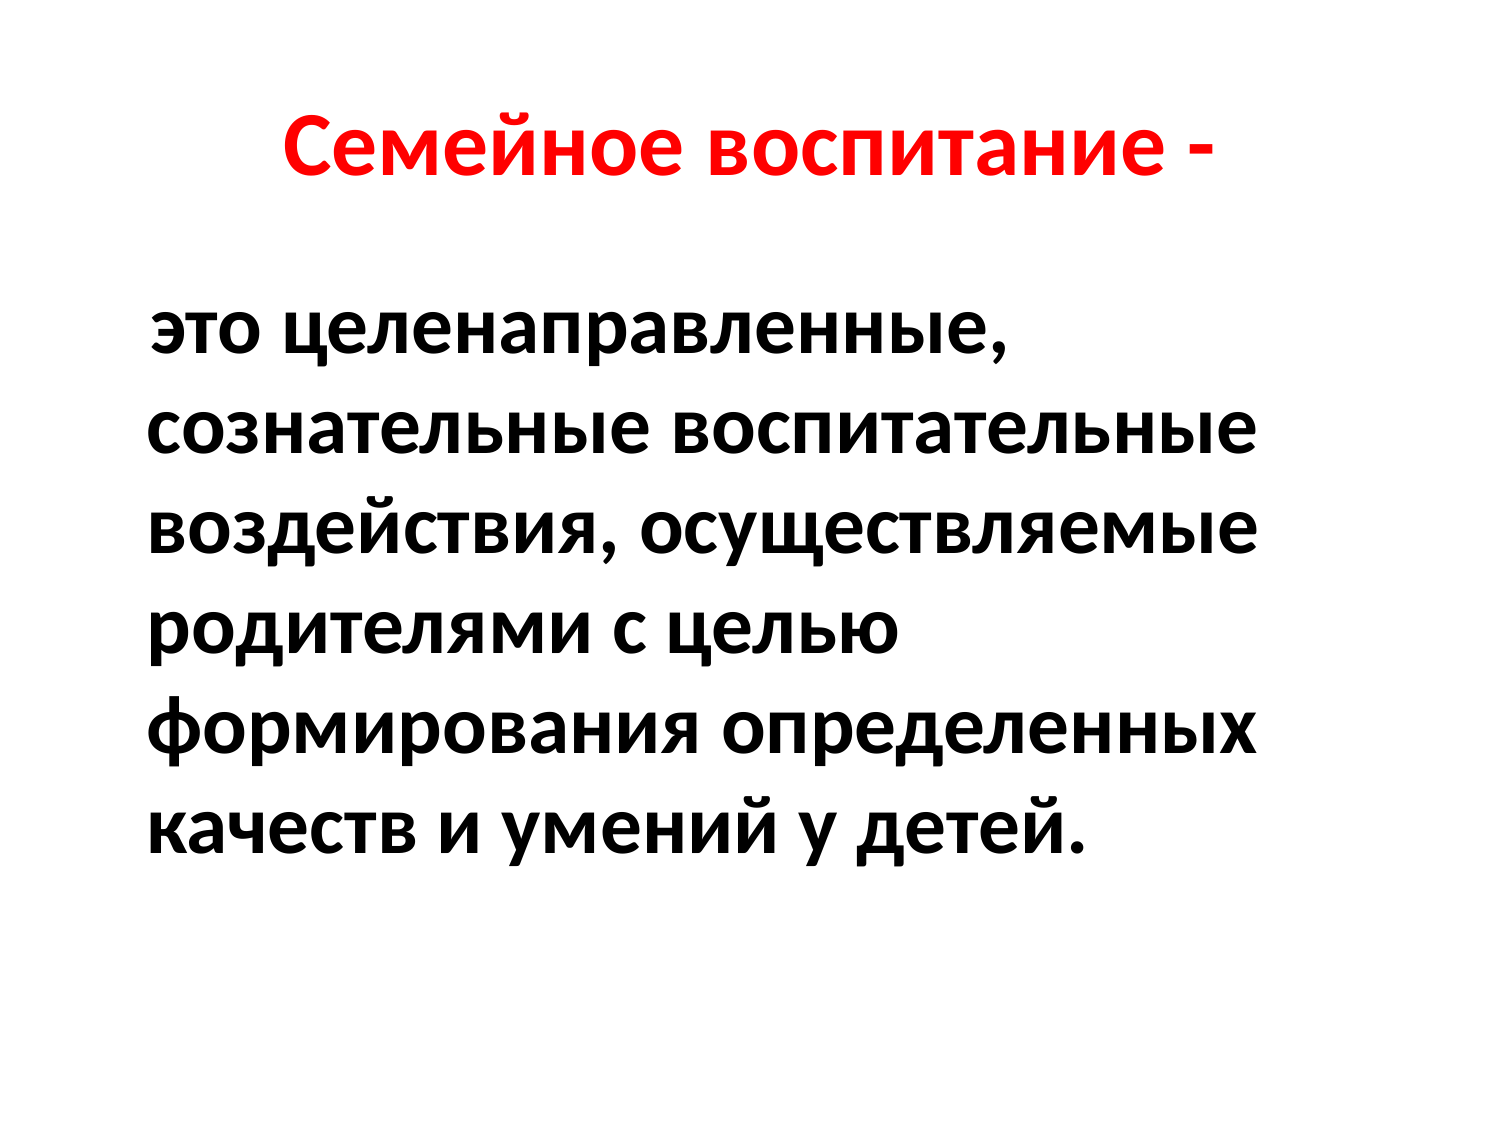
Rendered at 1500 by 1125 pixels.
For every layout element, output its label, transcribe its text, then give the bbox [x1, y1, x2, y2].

title Семейное воспитание - [75, 45, 1425, 233]
list это целенаправленные, сознательные воспитательные воздействия, осуществляемые родителями с целью формирования определенных качеств и умений у детей. [75, 262, 1425, 1005]
